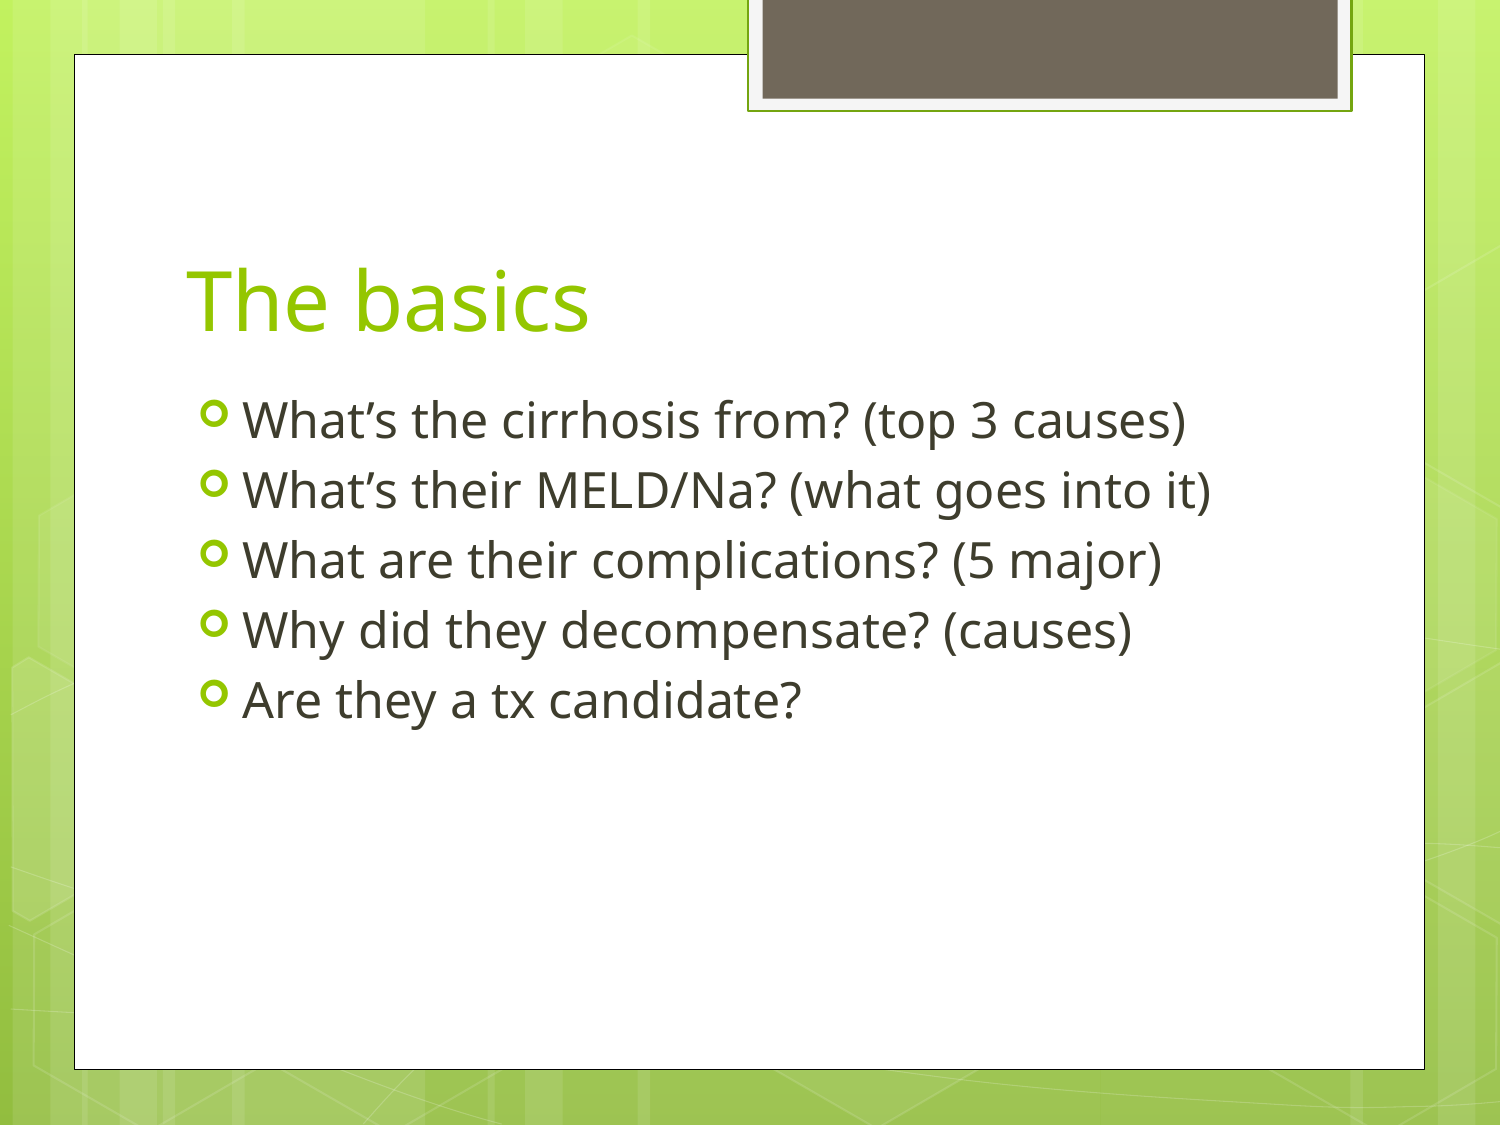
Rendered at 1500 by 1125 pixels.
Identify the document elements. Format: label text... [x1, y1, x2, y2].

title The basics [171, 168, 1324, 357]
list What’s the cirrhosis from? (top 3 causes) What’s their MELD/Na? (what goes into it) What are their complications? (5 major) Why did they decompensate? (causes) Are they a tx candidate? [171, 381, 1283, 957]
